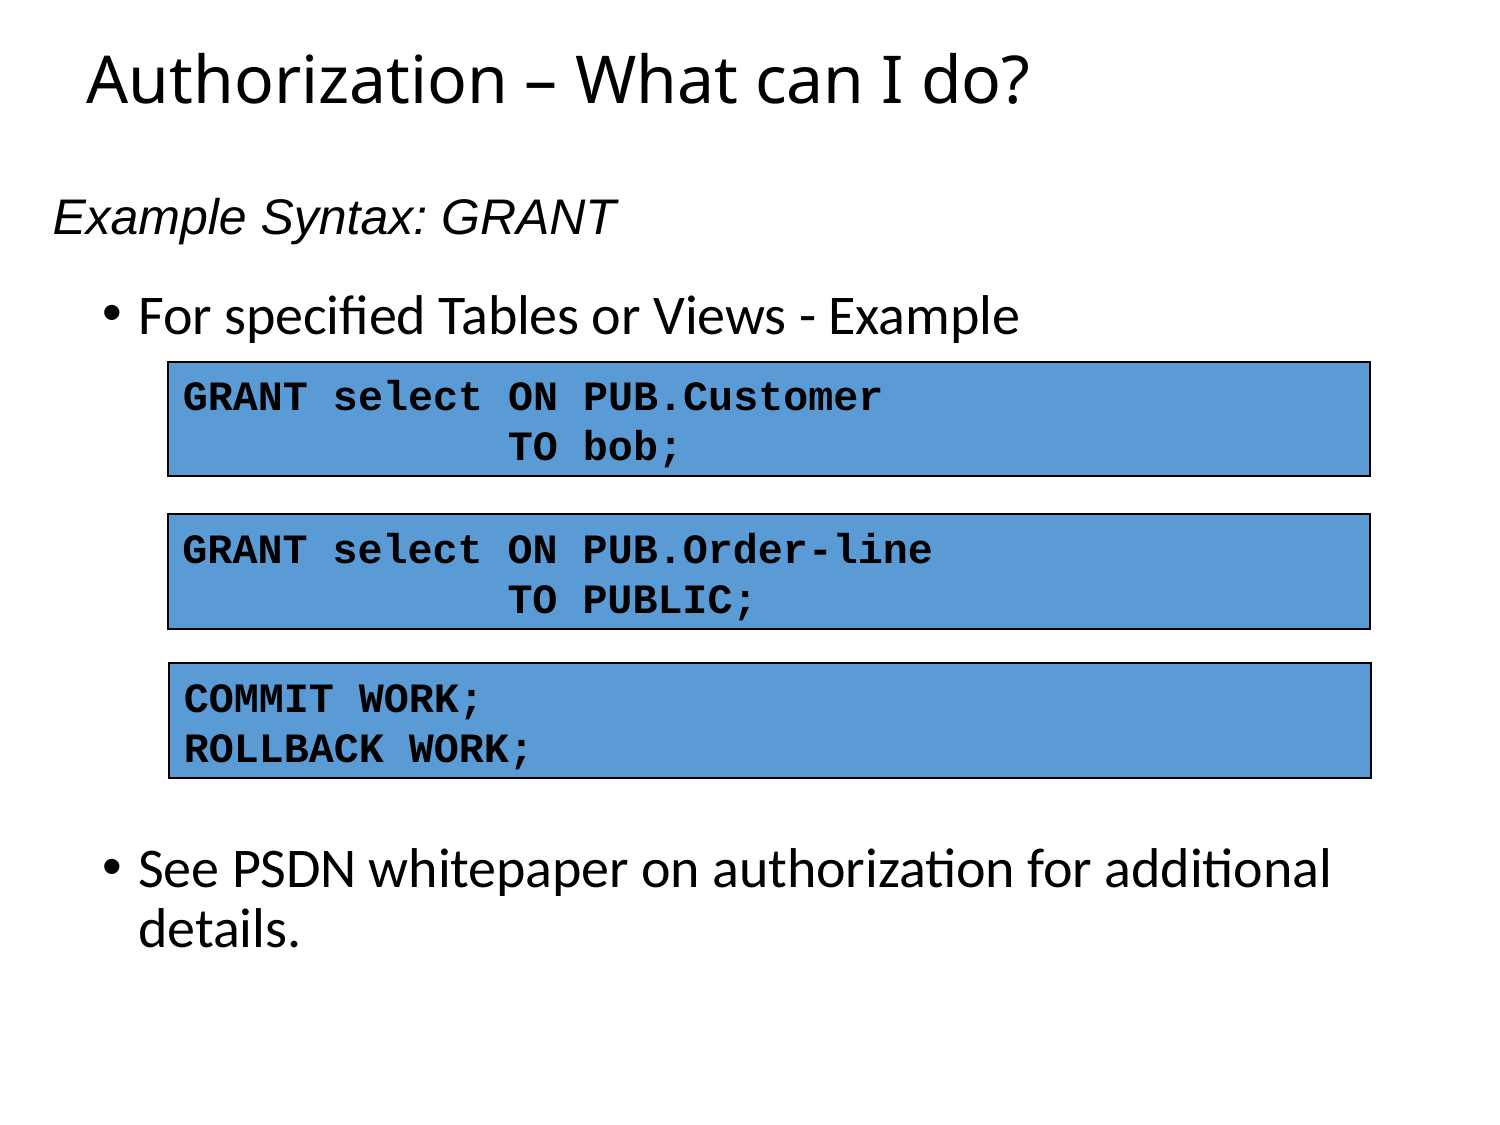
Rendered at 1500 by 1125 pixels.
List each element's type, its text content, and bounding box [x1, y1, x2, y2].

list For specified Tables or Views - Example See PSDN whitepaper on authorization for additional details. [87, 278, 1413, 1044]
title Authorization – What can I do? [71, 39, 1485, 126]
text_box Example Syntax: GRANT [37, 177, 1284, 253]
text_box COMMIT WORK; ROLLBACK WORK; [169, 663, 1372, 778]
text_box GRANT select ON PUB.Order-line TO PUBLIC; [167, 514, 1370, 629]
text_box GRANT select ON PUB.Customer TO bob; [168, 361, 1371, 477]
